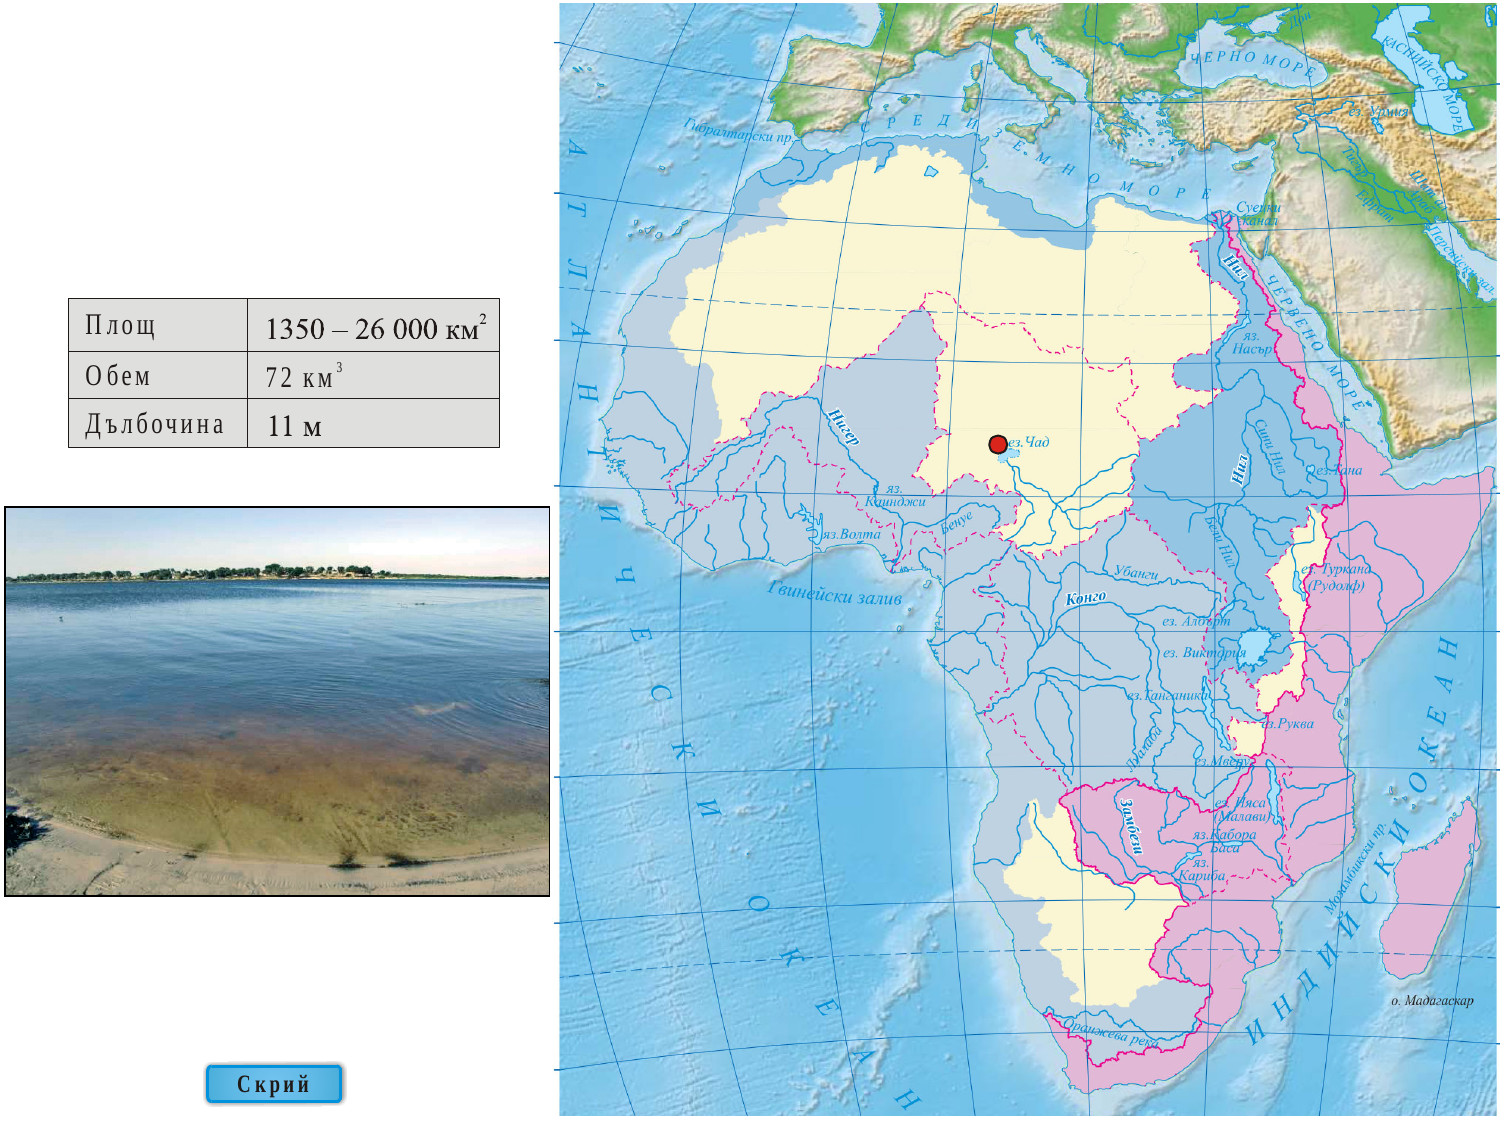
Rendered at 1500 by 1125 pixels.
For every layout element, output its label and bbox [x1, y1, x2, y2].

picture [552, 3, 1500, 1116]
picture [5, 507, 550, 896]
picture [65, 294, 502, 451]
picture [200, 1058, 349, 1109]
